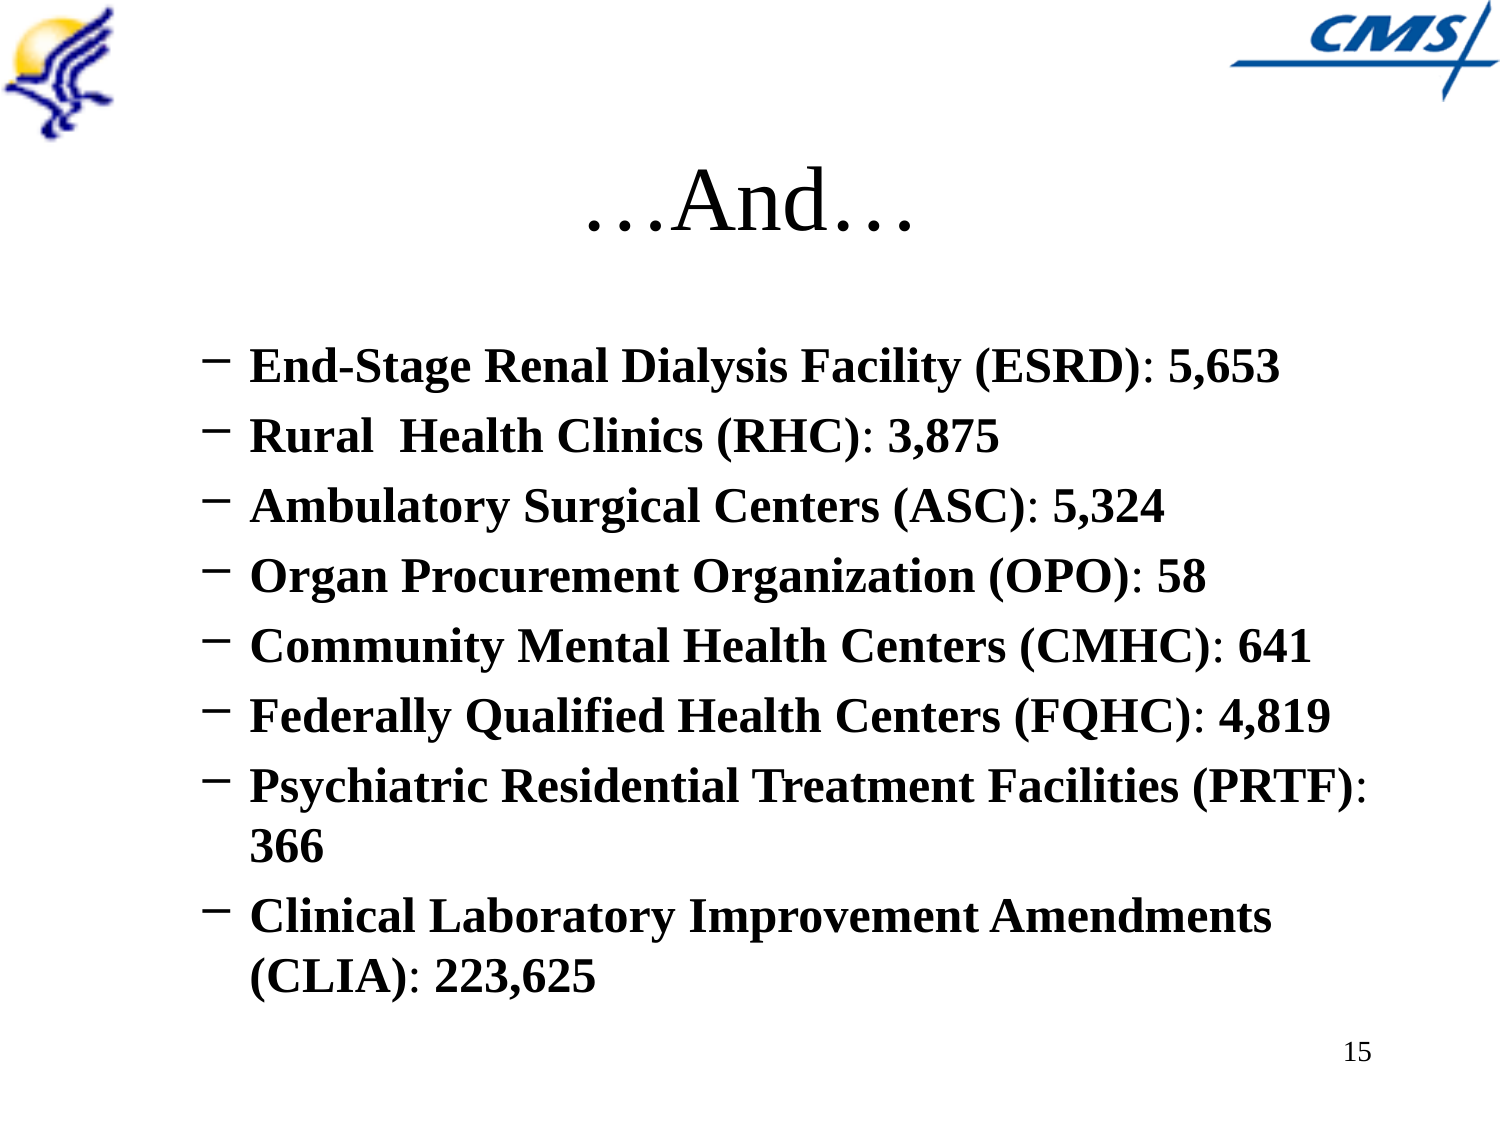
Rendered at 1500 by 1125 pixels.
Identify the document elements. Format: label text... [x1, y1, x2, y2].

title …And… [112, 99, 1388, 288]
picture [1224, 0, 1500, 102]
picture [0, 0, 125, 150]
list End-Stage Renal Dialysis Facility (ESRD): 5,653 Rural Health Clinics (RHC): 3,875 Ambulatory Surgical Centers (ASC): 5,324 Organ Procurement Organization (OPO): 58 Community Mental Health Centers (CMHC): 641 Federally Qualified Health Centers (FQHC): 4,819 Psychiatric Residential Treatment Facilities (PRTF): 366 Clinical Laboratory Improvement Amendments (CLIA): 223,625 [112, 324, 1388, 1026]
slide_number 15 [1074, 1024, 1388, 1101]
